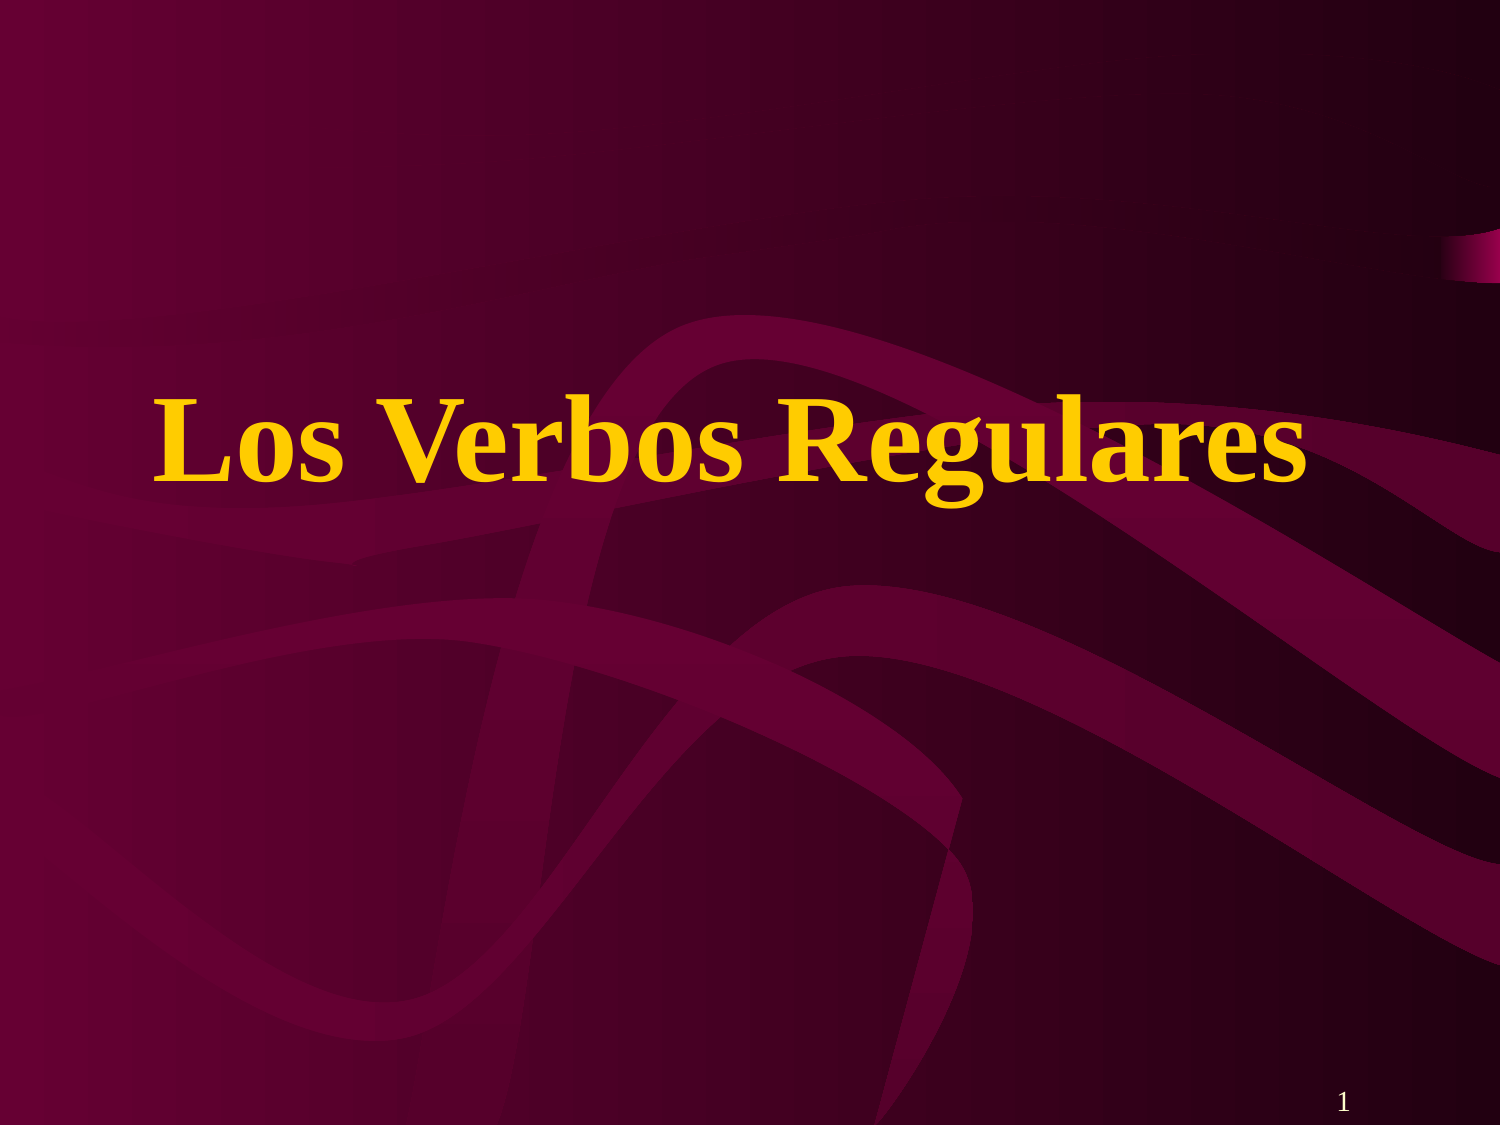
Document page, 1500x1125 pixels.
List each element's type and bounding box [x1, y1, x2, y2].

text_box [0, 0, 1500, 1125]
